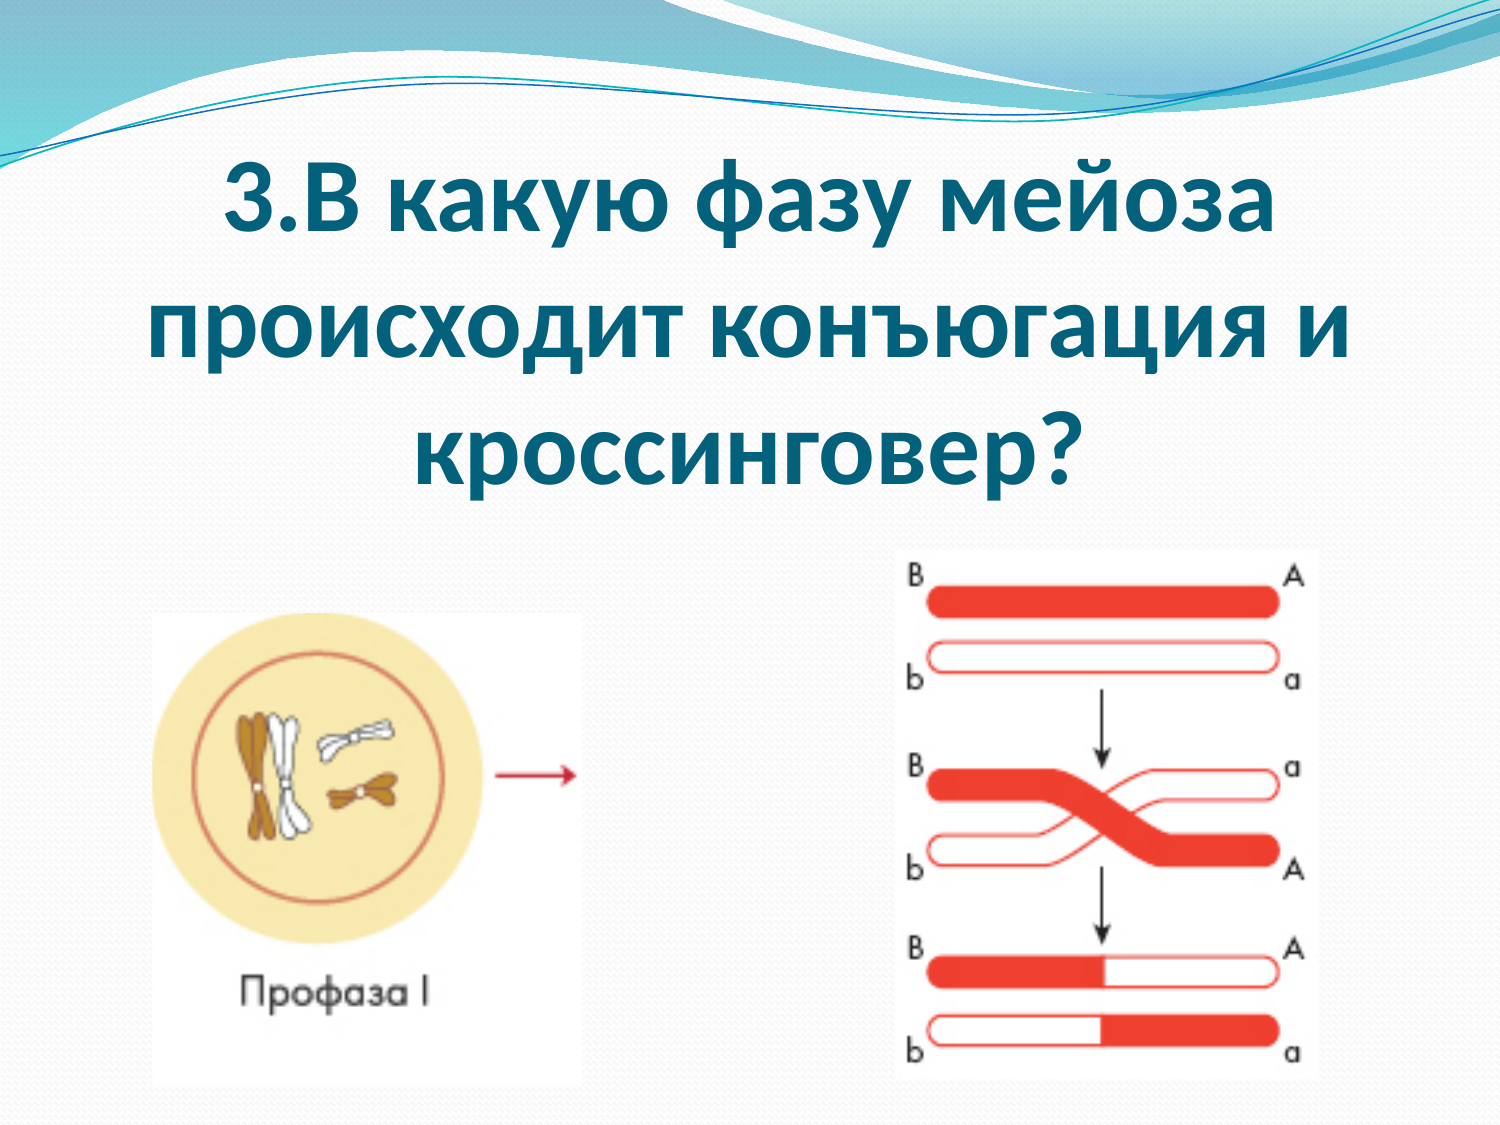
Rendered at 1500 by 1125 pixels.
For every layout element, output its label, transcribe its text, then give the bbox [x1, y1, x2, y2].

picture [895, 550, 1318, 1079]
title 3.В какую фазу мейоза происходит конъюгация и кроссинговер? [75, 115, 1425, 633]
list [152, 550, 583, 1085]
